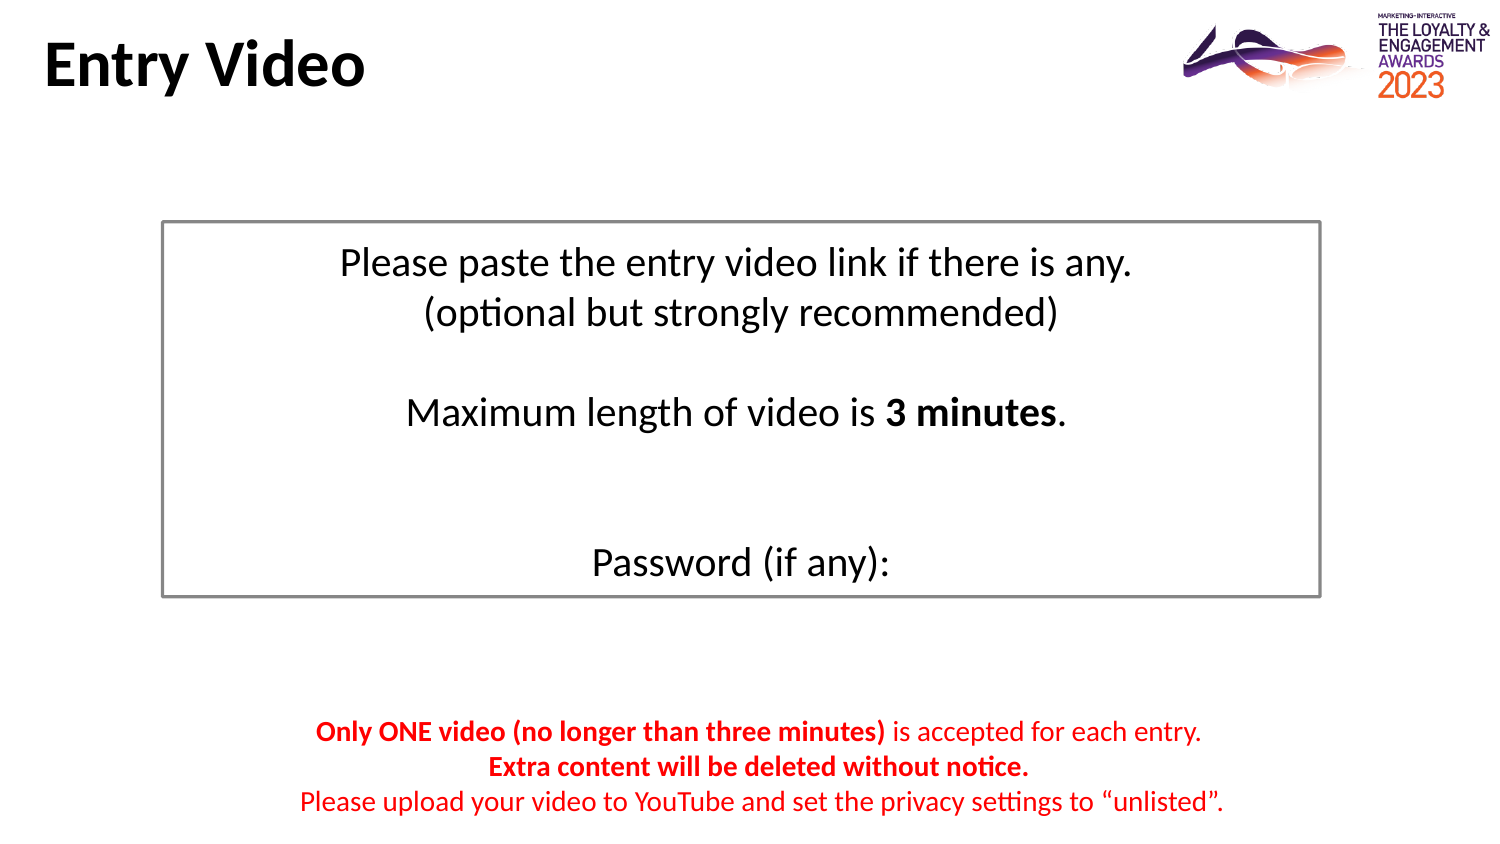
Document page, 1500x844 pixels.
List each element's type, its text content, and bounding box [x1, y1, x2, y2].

text_box Please paste the entry video link if there is any. (optional but strongly recommended) Maximum length of video is 3 minutes. Password (if any): [162, 221, 1321, 597]
picture [1168, 0, 1500, 124]
text_box Only ONE video (no longer than three minutes) is accepted for each entry. Extra content will be deleted without notice. Please upload your video to YouTube and set the privacy settings to “unlisted”. [112, 705, 1413, 825]
text_box Entry Video [29, 15, 1270, 103]
